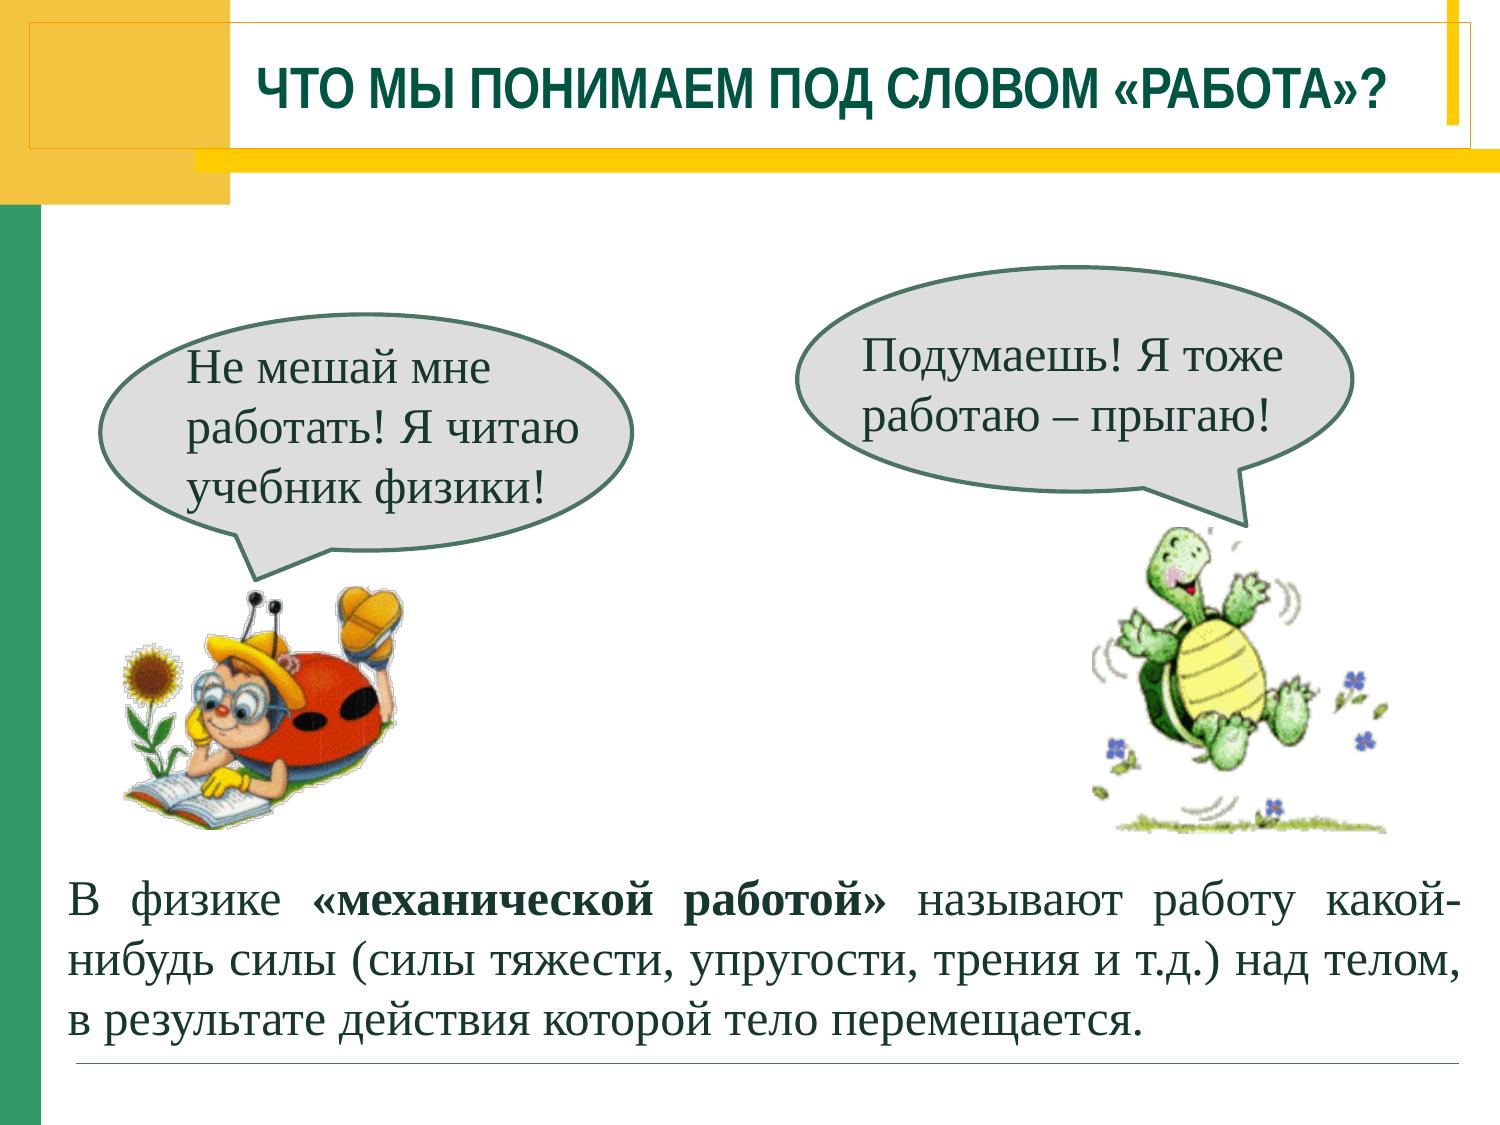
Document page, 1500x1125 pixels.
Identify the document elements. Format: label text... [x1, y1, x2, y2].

text_box Подумаешь! Я тоже работаю – прыгаю! [846, 314, 1300, 450]
text_box [98, 349, 171, 515]
text_box [184, 521, 548, 583]
text_box ЧТО МЫ ПОНИМАЕМ ПОД СЛОВОМ «РАБОТА»? [242, 42, 1447, 128]
picture [123, 585, 408, 831]
text_box [854, 450, 1296, 525]
picture [1092, 526, 1391, 835]
text_box [241, 312, 491, 326]
text_box В физике «механической работой» называют работу какой-нибудь силы (силы тяжести, упругости, трения и т.д.) над телом, в результате действия которой тело перемещается. [53, 857, 1477, 1053]
text_box Не мешай мне работать! Я читаю учебник физики! [171, 326, 632, 521]
text_box [795, 265, 1355, 448]
